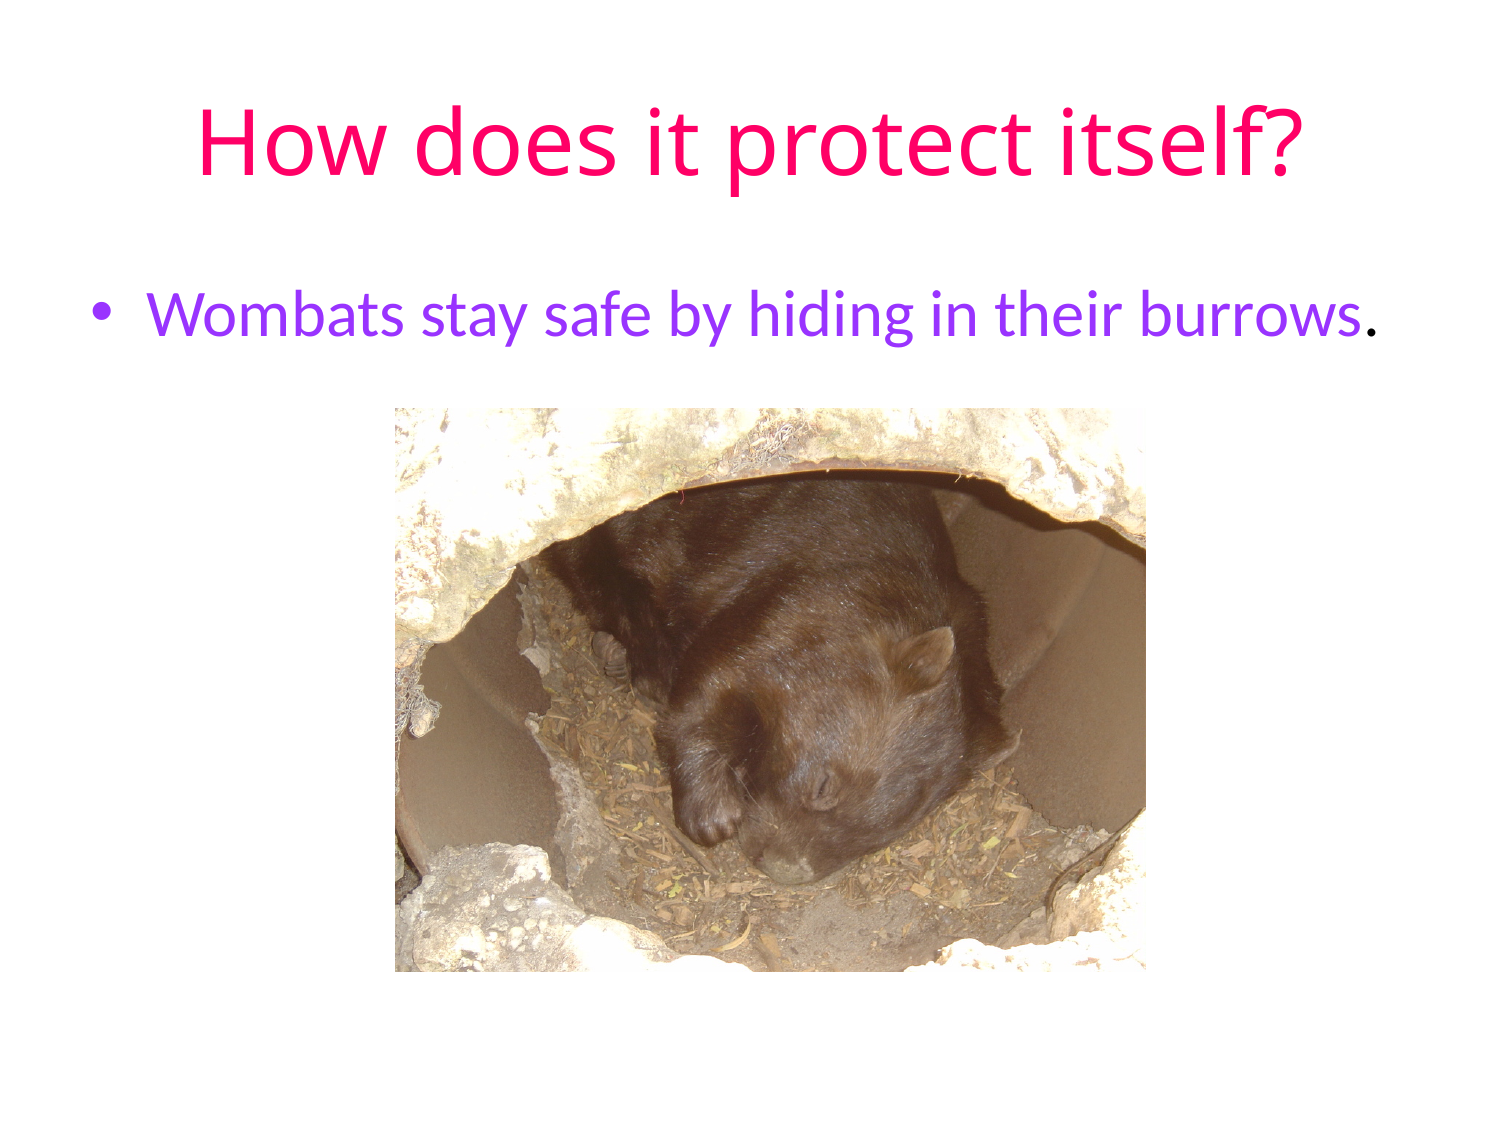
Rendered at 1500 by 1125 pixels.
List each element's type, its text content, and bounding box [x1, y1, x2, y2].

picture [395, 408, 1146, 972]
list Wombats stay safe by hiding in their burrows. [75, 262, 1425, 1005]
title How does it protect itself? [75, 45, 1425, 233]
